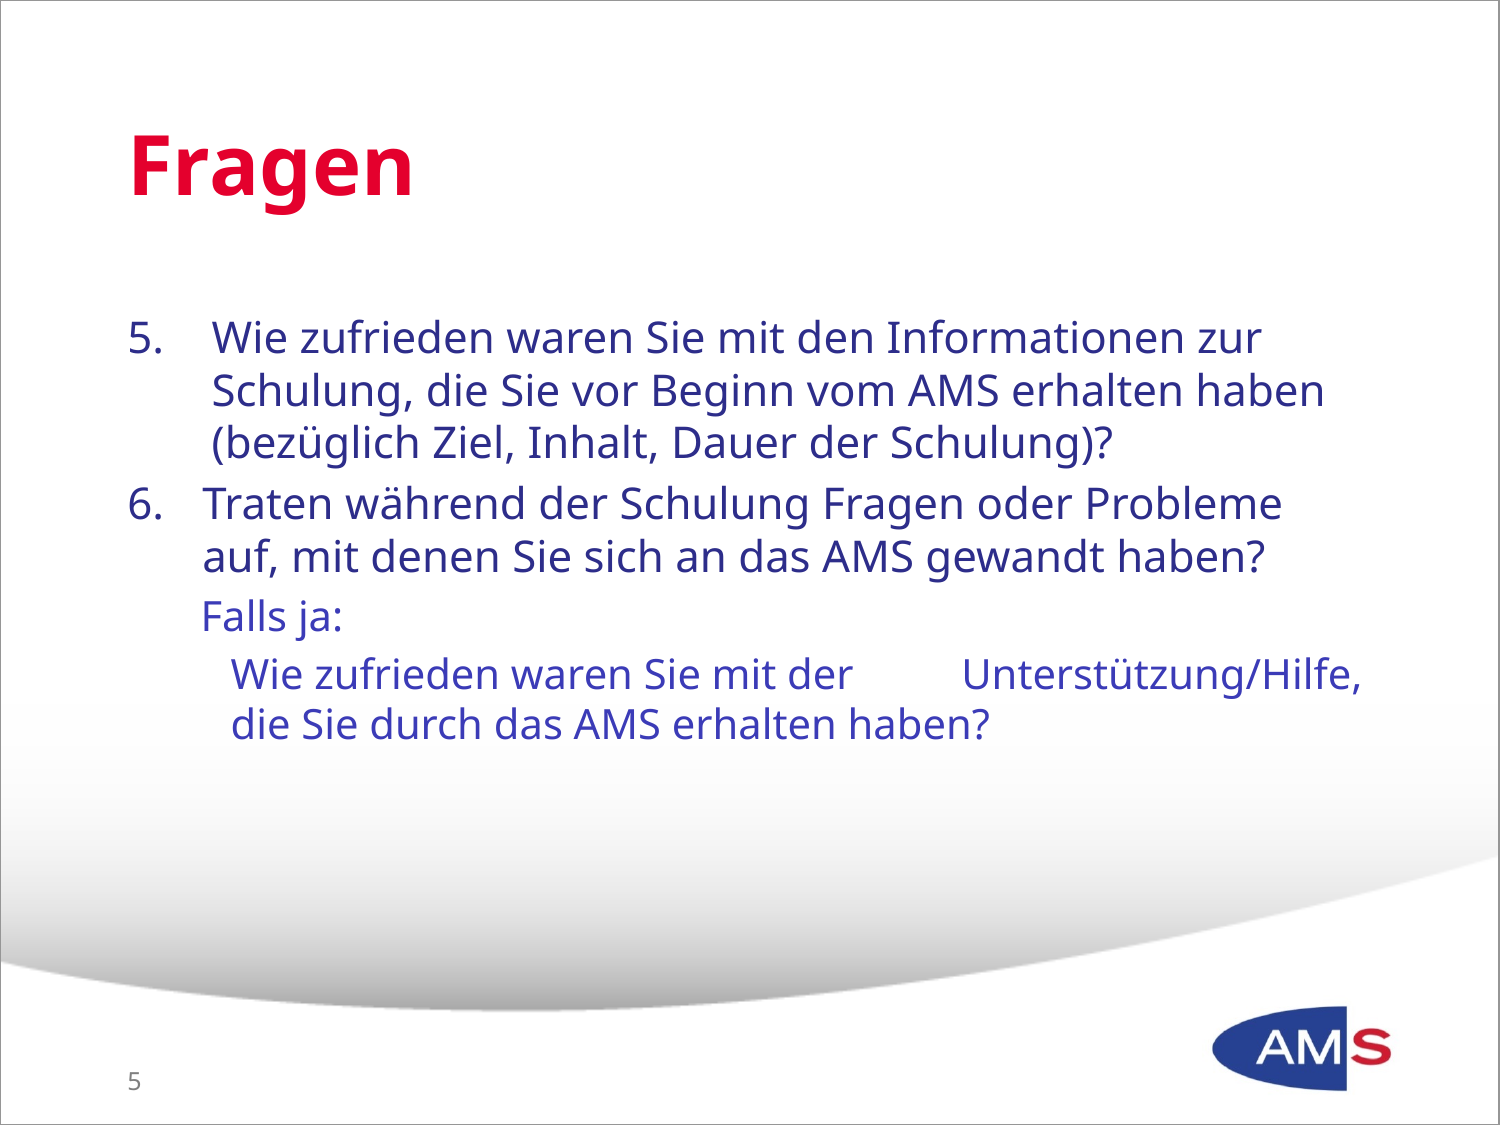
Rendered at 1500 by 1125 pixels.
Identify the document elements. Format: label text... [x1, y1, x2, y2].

title Fragen [112, 67, 1378, 256]
picture [1, 1, 1498, 1124]
slide_number 5 [112, 1057, 463, 1118]
list Wie zufrieden waren Sie mit den Informationen zur Schulung, die Sie vor Beginn vom AMS erhalten haben (bezüglich Ziel, Inhalt, Dauer der Schulung)? Traten während der Schulung Fragen oder Probleme auf, mit denen Sie sich an das AMS gewandt haben? Falls ja: Wie zufrieden waren Sie mit der Unterstützung/Hilfe, die Sie durch das AMS erhalten haben? [112, 302, 1382, 905]
